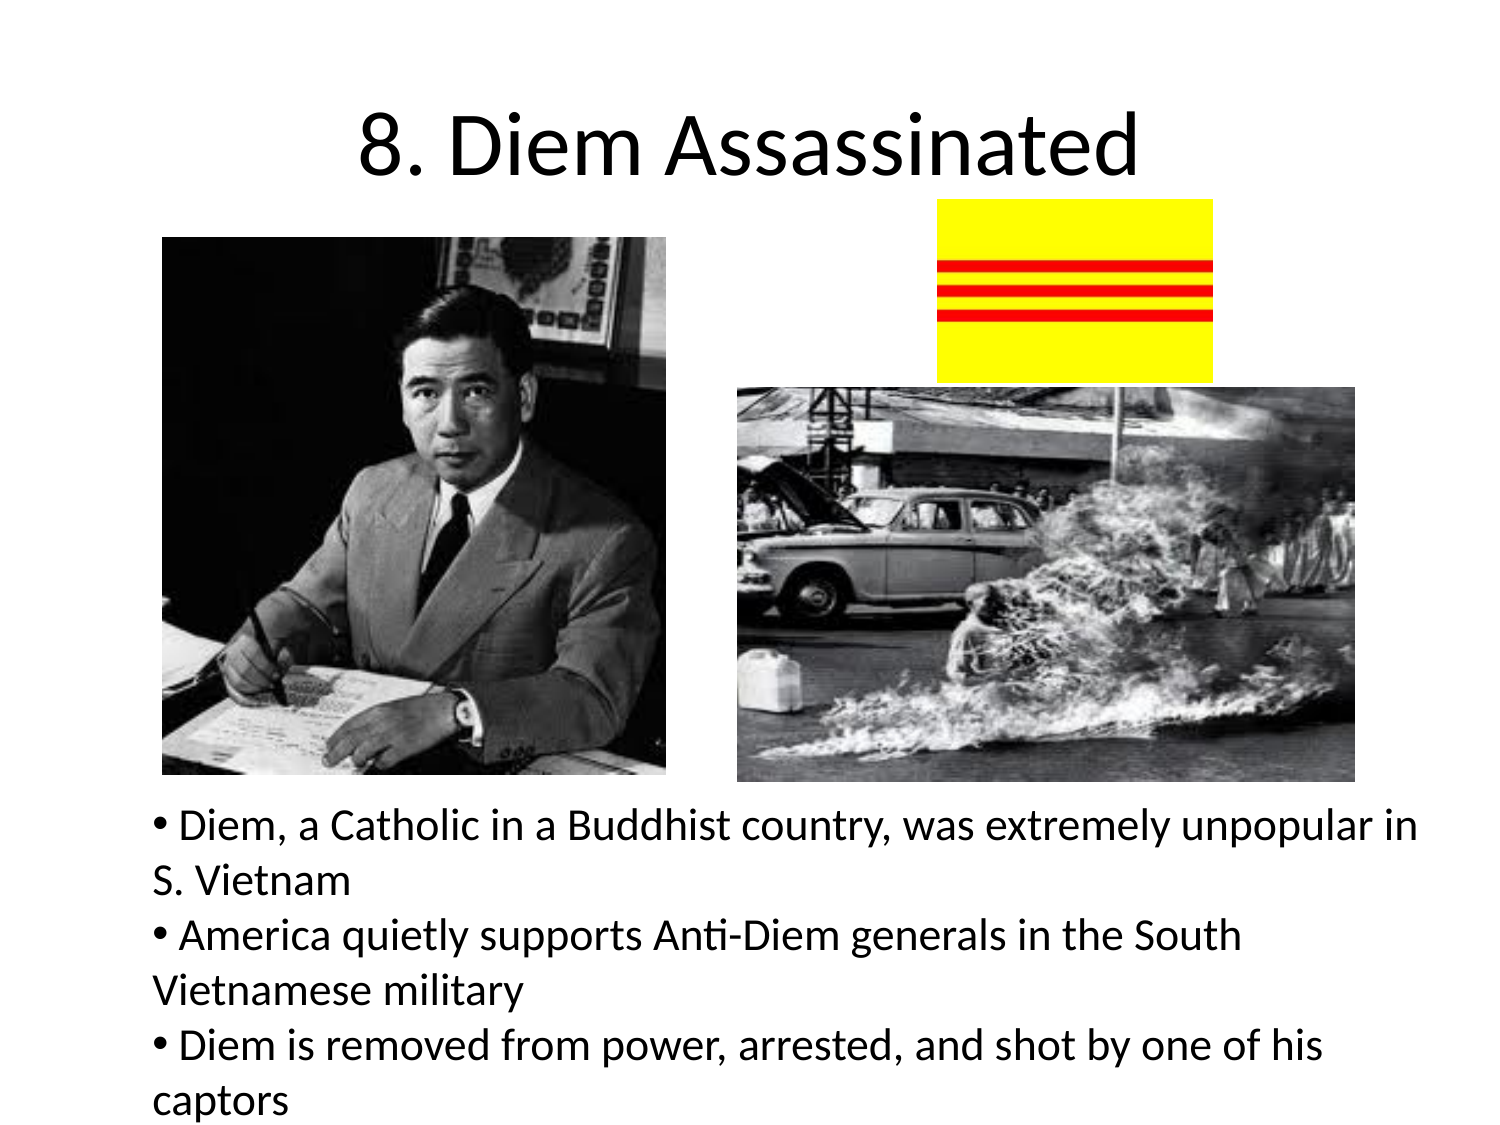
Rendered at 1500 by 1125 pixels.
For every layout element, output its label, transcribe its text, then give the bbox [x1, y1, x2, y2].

picture [737, 387, 1355, 782]
text_box Diem, a Catholic in a Buddhist country, was extremely unpopular in S. Vietnam America quietly supports Anti-Diem generals in the South Vietnamese military Diem is removed from power, arrested, and shot by one of his captors [137, 787, 1450, 1125]
picture [937, 199, 1213, 384]
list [162, 237, 666, 776]
title 8. Diem Assassinated [75, 45, 1425, 233]
